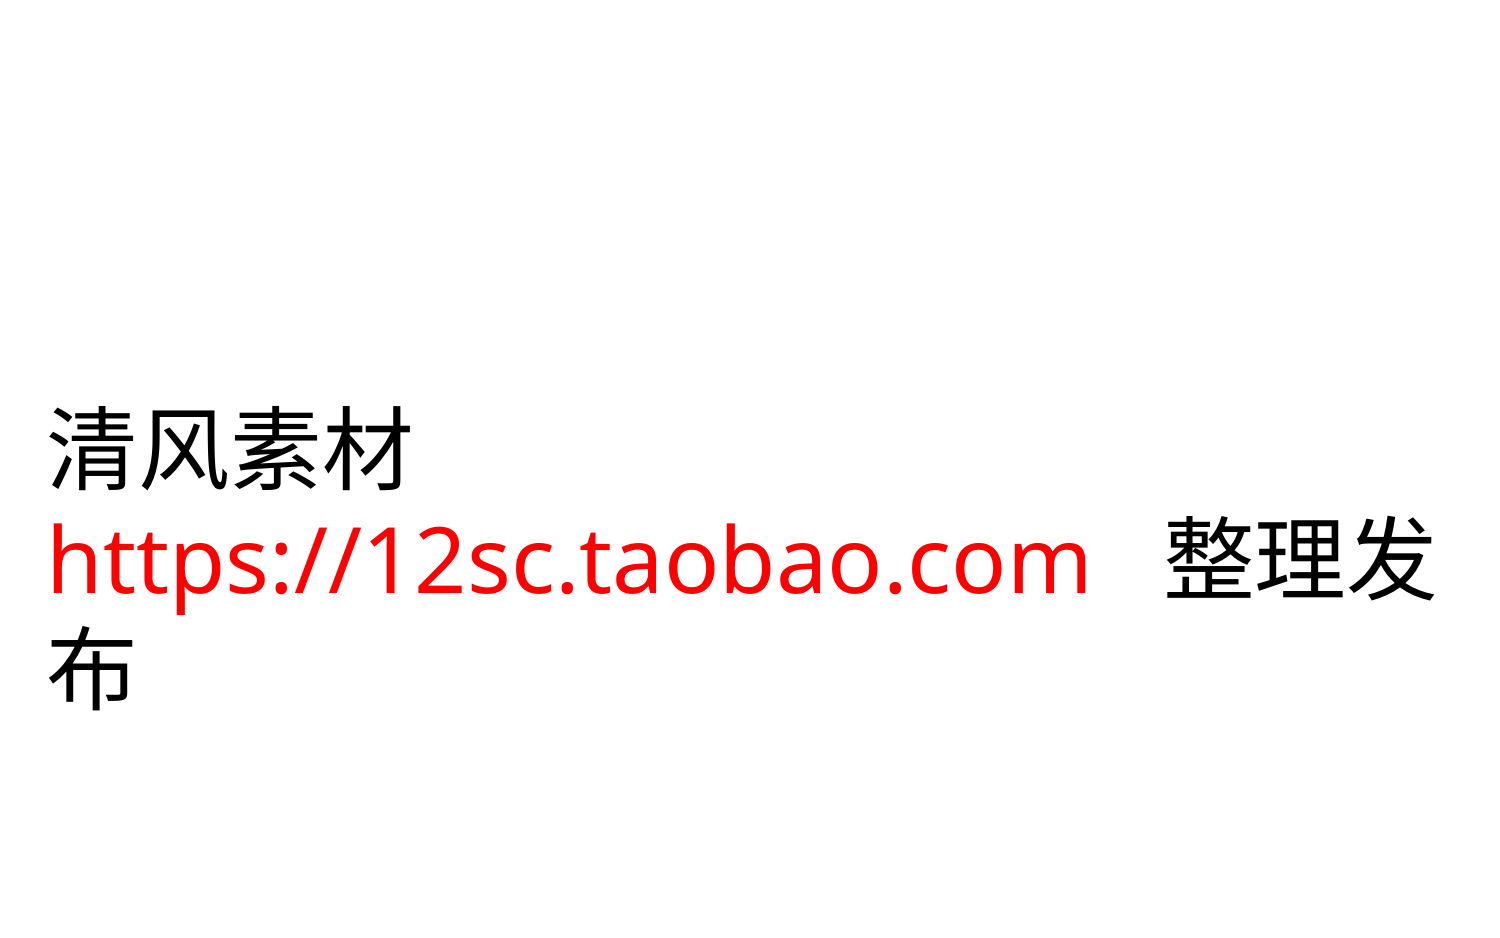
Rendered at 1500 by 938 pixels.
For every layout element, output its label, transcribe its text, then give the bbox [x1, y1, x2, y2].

text_box 清风素材 https://12sc.taobao.com 整理发布 [32, 384, 1500, 730]
